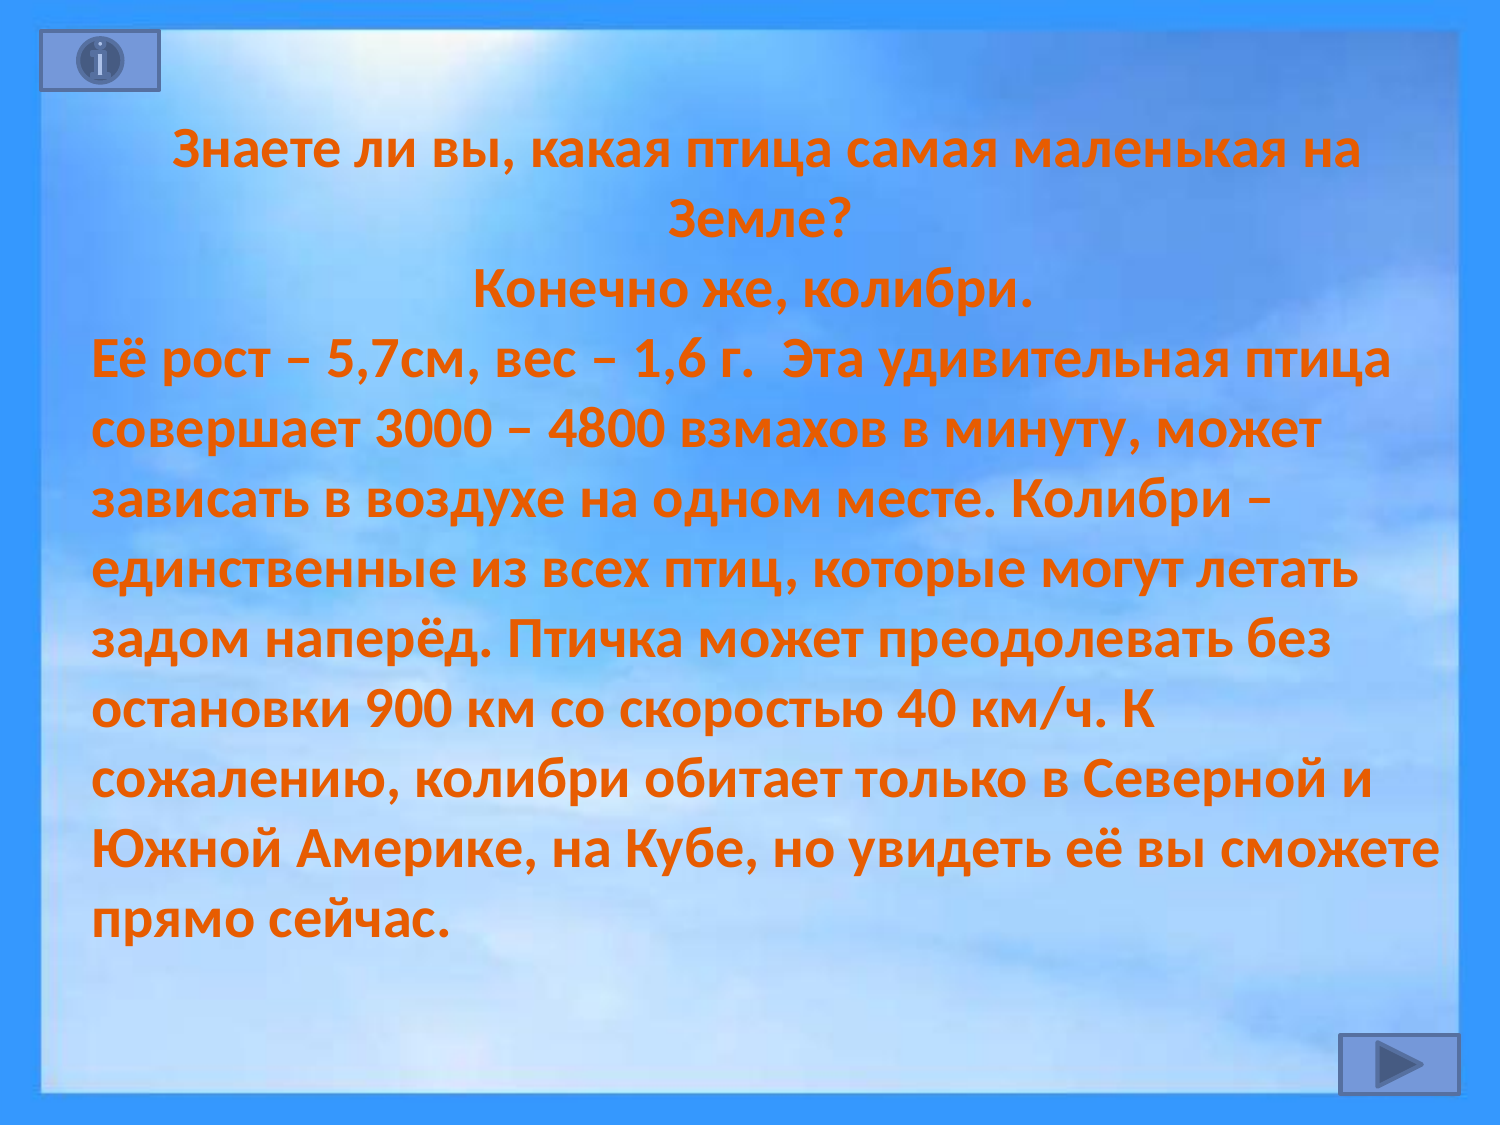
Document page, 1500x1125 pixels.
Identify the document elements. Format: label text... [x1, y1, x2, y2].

text_box [1338, 1033, 1461, 1096]
picture [0, 0, 1500, 1125]
text_box [39, 29, 161, 92]
text_box Знаете ли вы, какая птица самая маленькая на Земле? Конечно же, колибри. Её рост – 5,7см, вес – 1,6 г. Эта удивительная птица совершает 3000 – 4800 взмахов в минуту, может зависать в воздухе на одном месте. Колибри – единственные из всех птиц, которые могут летать задом наперёд. Птичка может преодолевать без остановки 900 км со скоростью 40 км/ч. К сожалению, колибри обитает только в Северной и Южной Америке, на Кубе, но увидеть её вы сможете прямо сейчас. [76, 101, 1459, 957]
